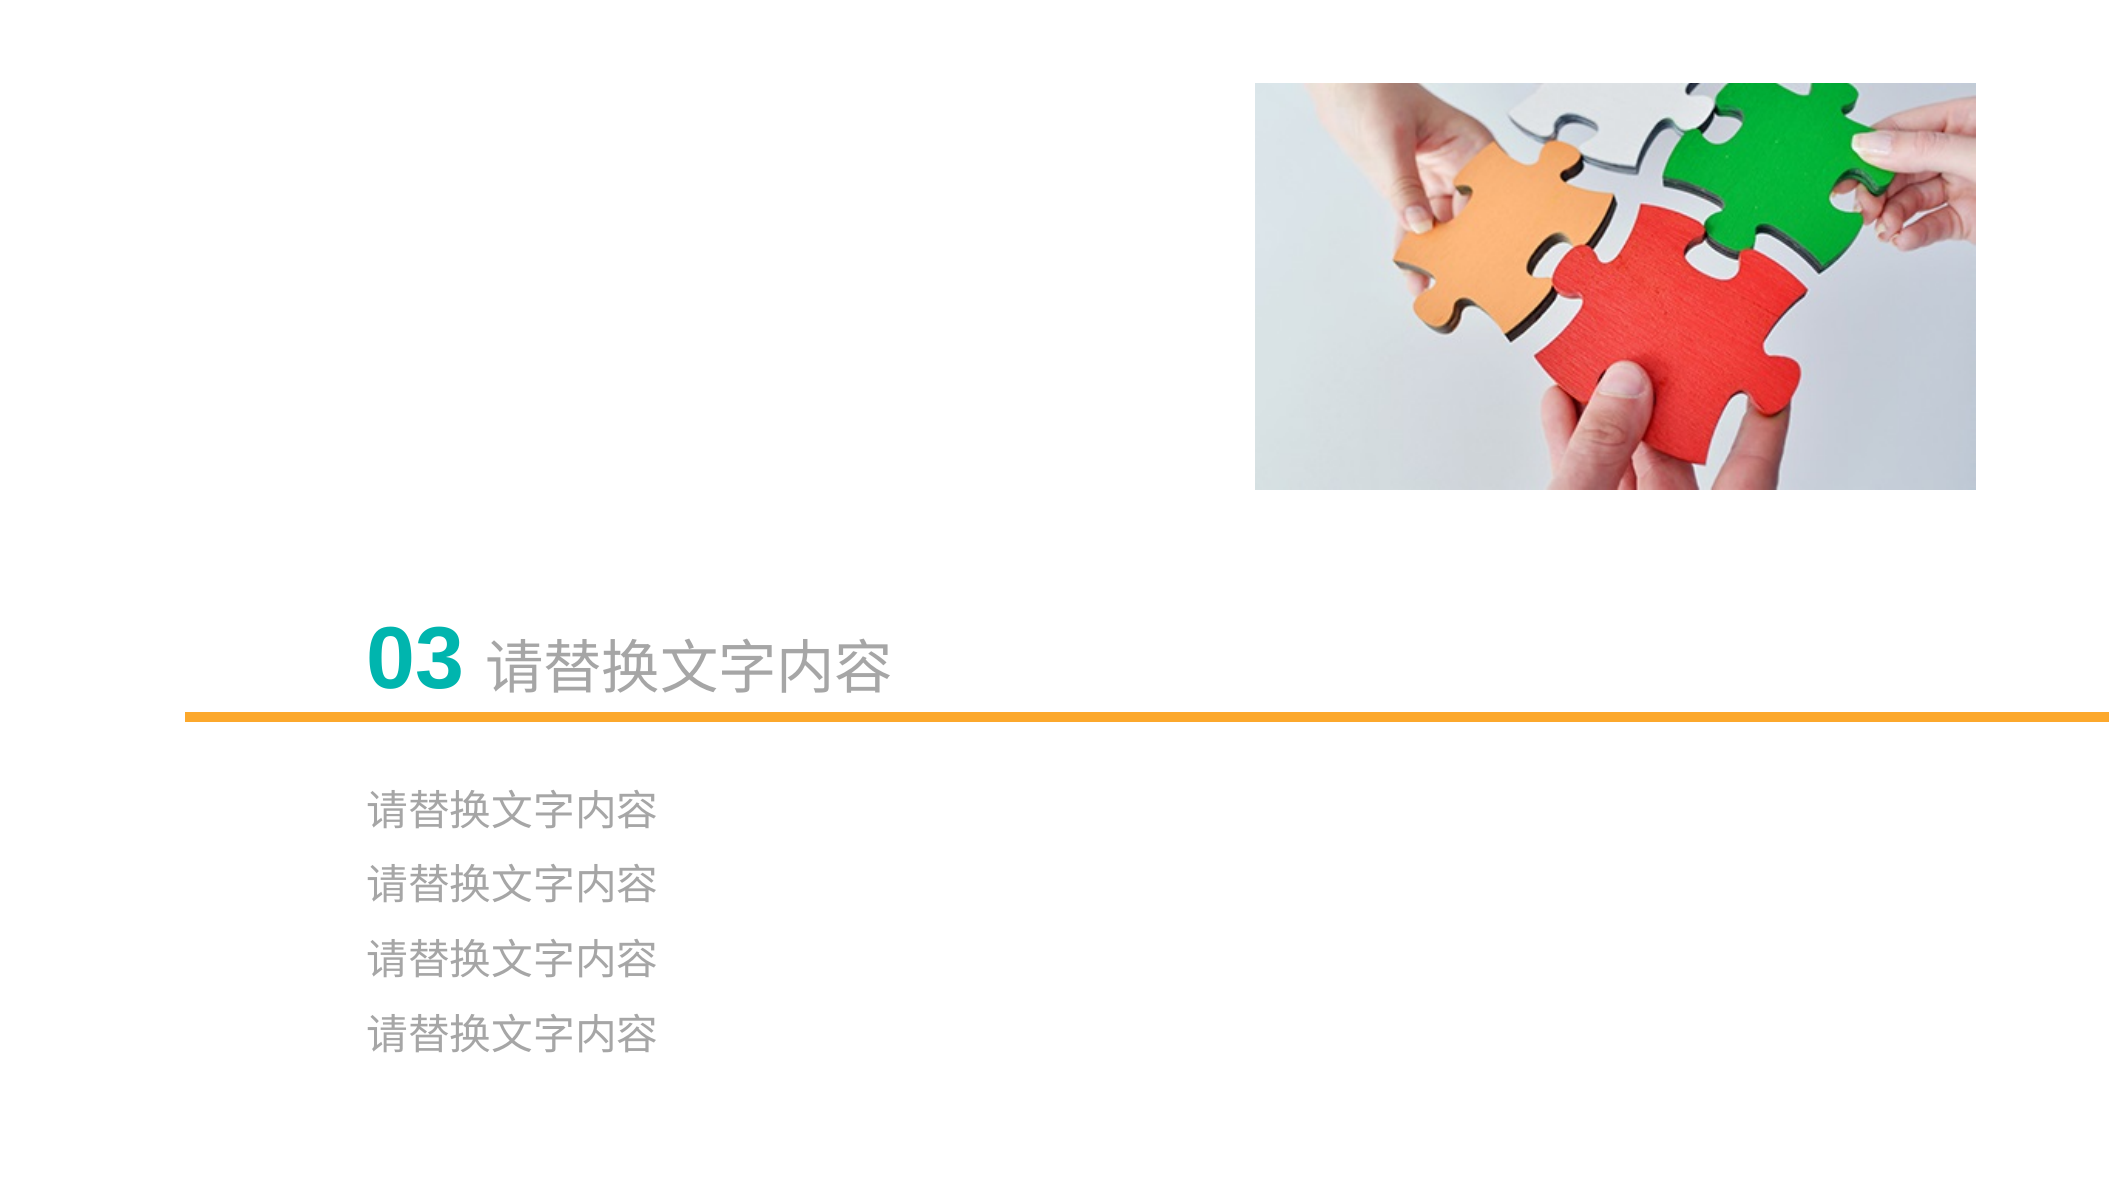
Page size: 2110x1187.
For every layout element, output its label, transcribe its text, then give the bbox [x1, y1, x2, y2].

text_box [1254, 82, 1977, 490]
text_box 请替换文字内容 [351, 915, 925, 990]
text_box 03请替换文字内容 [351, 572, 1149, 705]
text_box 请替换文字内容 [351, 766, 925, 840]
text_box 请替换文字内容 [351, 990, 925, 1065]
text_box 03请替换文字内容 [351, 706, 1149, 712]
text_box 请替换文字内容 [351, 840, 925, 915]
